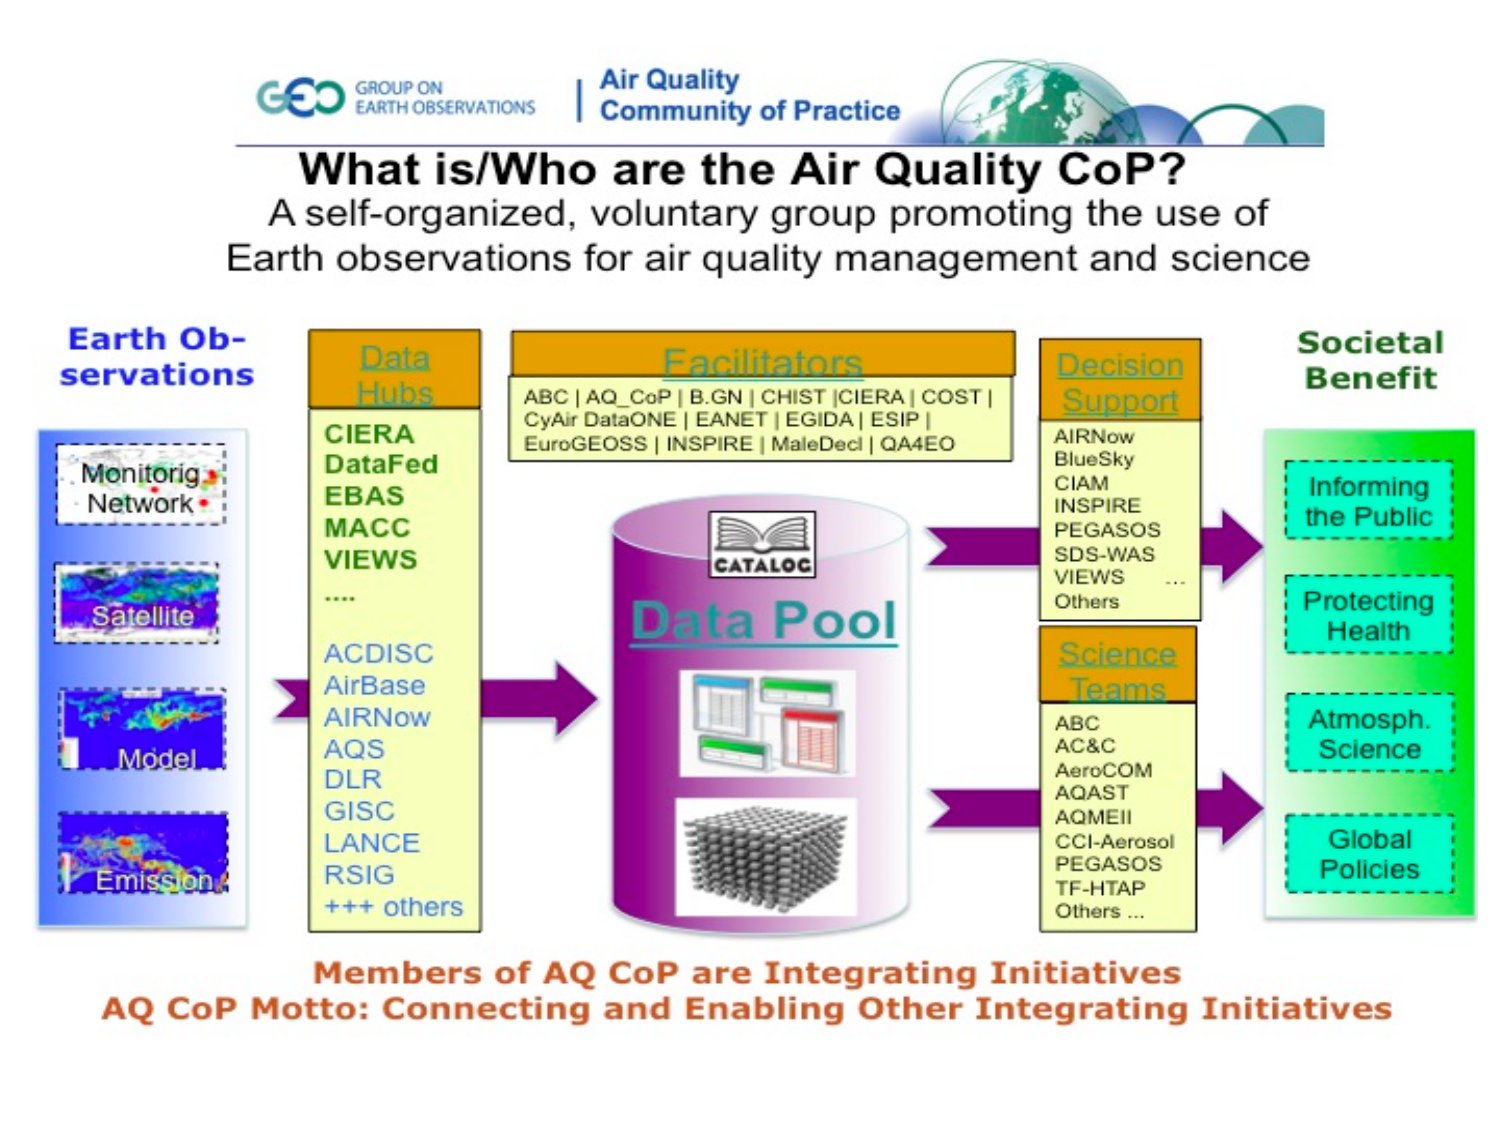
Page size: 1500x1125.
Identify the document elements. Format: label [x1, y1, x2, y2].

list [0, 0, 1479, 1067]
